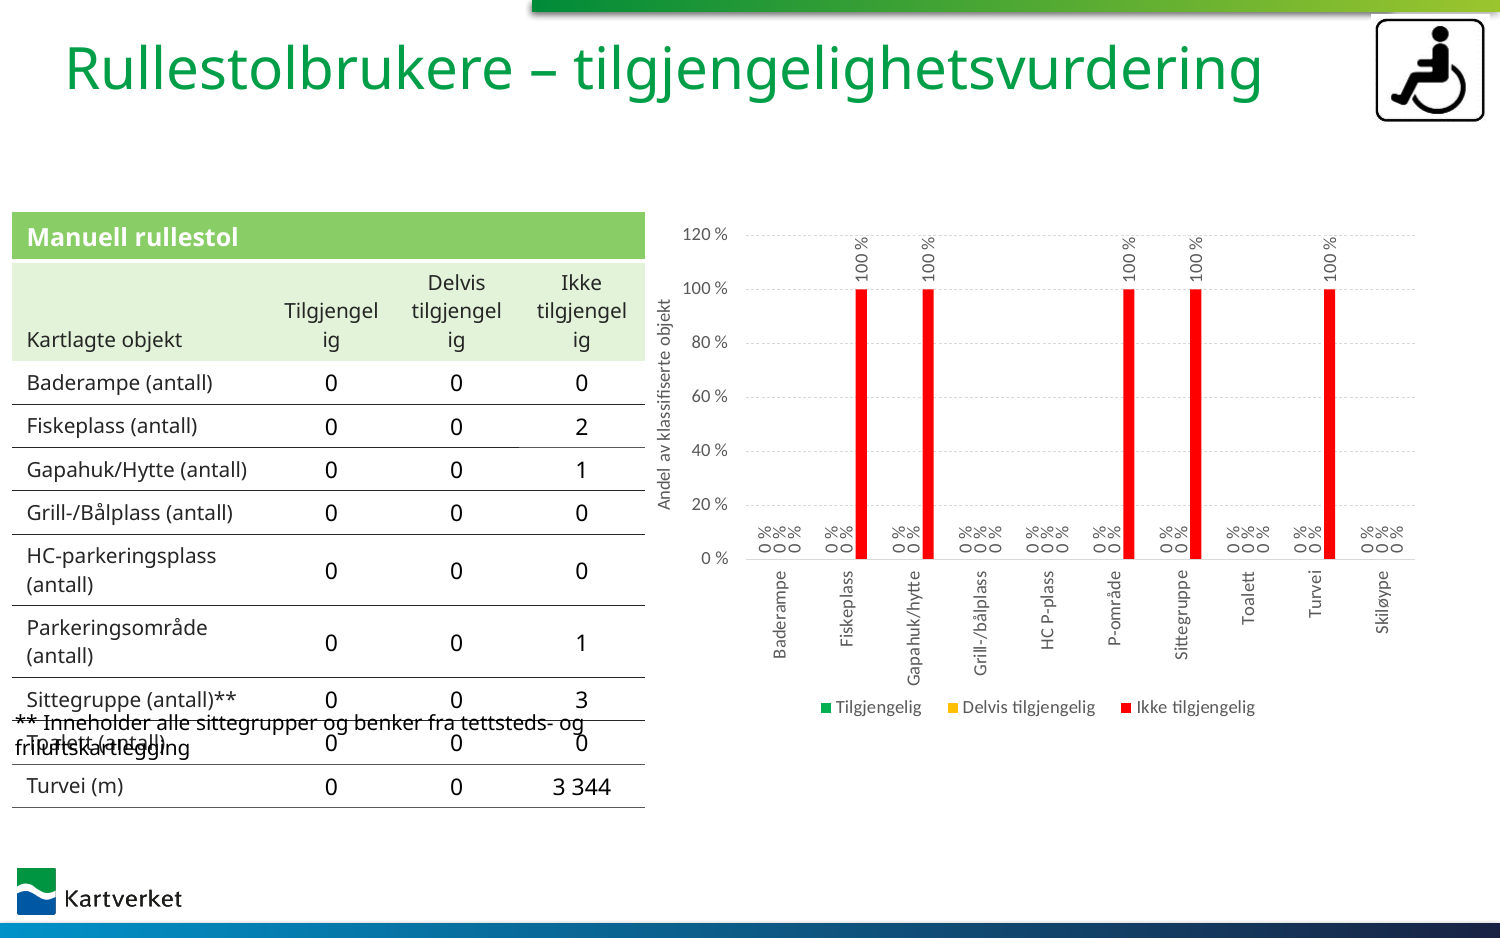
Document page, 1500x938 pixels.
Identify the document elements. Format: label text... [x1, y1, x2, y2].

table_cell Grill-/Bålplass (antall) [12, 491, 269, 534]
table_cell 0 [269, 678, 394, 702]
table_cell HC-parkeringsplass (antall) [12, 535, 269, 605]
table_cell Fiskeplass (antall) [12, 405, 269, 447]
table_cell 0 [394, 491, 519, 534]
table_cell 0 [394, 535, 519, 605]
text_box ** Inneholder alle sittegrupper og benker fra tettsteds- og friluftskartlegging [0, 702, 745, 768]
table_cell 0 [269, 491, 394, 534]
table_cell Sittegruppe (antall)** [12, 678, 269, 702]
table_cell 0 [269, 606, 394, 677]
table_cell 0 [394, 678, 519, 702]
table_cell Baderampe (antall) [12, 361, 269, 404]
table_cell 0 [519, 491, 638, 534]
table_cell 3 [519, 678, 638, 702]
table_cell 0 [269, 448, 394, 490]
table_cell 1 [519, 448, 638, 490]
table_cell 0 [394, 405, 519, 447]
text_box Rullestolbrukere – tilgjengelighetsvurdering [49, 12, 1372, 109]
table_cell 2 [519, 405, 638, 447]
table_cell Ikke tilgjengelig [519, 263, 638, 361]
table_cell 0 [394, 448, 519, 490]
picture [643, 218, 1426, 728]
picture [1371, 13, 1491, 127]
table_cell 3 344 [519, 768, 645, 807]
table_cell Gapahuk/Hytte (antall) [12, 448, 269, 490]
table_cell 0 [269, 405, 394, 447]
table_cell 0 [269, 768, 394, 807]
table_cell 0 [394, 768, 519, 807]
table_cell 0 [269, 535, 394, 605]
table_cell 0 [519, 535, 638, 605]
table_cell Delvis tilgjengelig [394, 263, 519, 361]
table_cell 0 [394, 606, 519, 677]
table_cell 0 [394, 361, 519, 404]
table_cell Kartlagte objekt [12, 263, 269, 361]
table_cell 0 [269, 361, 394, 404]
table_cell 1 [519, 606, 638, 677]
table_cell Tilgjengelig [269, 263, 394, 361]
table_cell 0 [519, 361, 638, 404]
table_cell Parkeringsområde (antall) [12, 606, 269, 677]
table_header Manuell rullestol [12, 212, 645, 259]
table_cell Turvei (m) [12, 768, 269, 807]
